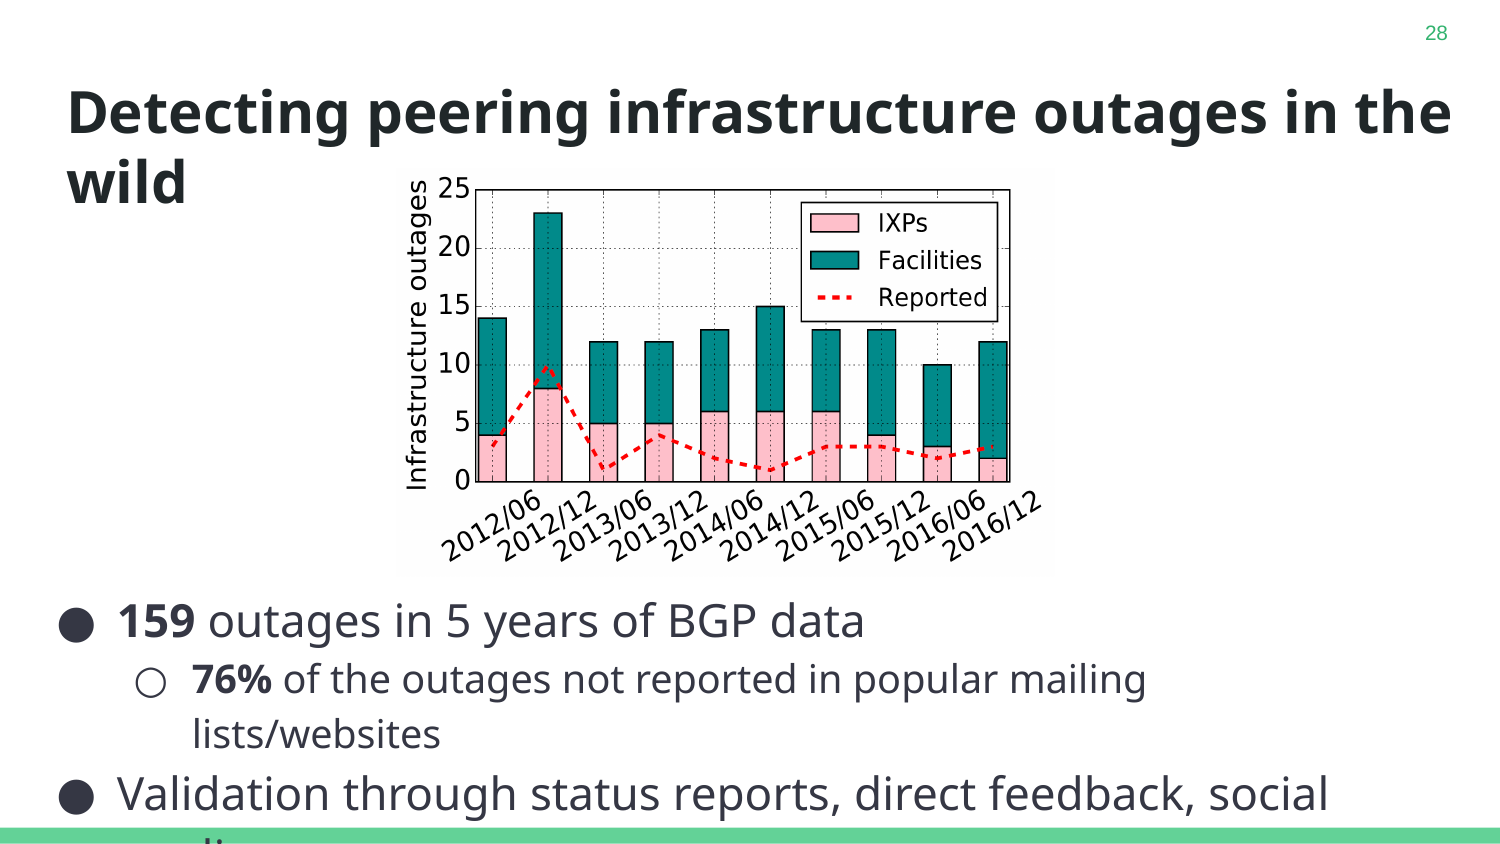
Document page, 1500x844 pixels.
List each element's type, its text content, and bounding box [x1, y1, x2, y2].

title Detecting peering infrastructure outages in the wild [51, 60, 1476, 155]
slide_number 28 [1410, 0, 1500, 65]
list 159 outages in 5 years of BGP data 76% of the outages not reported in popular mailing lists/websites Validation through status reports, direct feedback, social media 90% accuracy, 93% precision (for trackable PoPs) [26, 568, 1418, 833]
picture [395, 167, 1056, 577]
